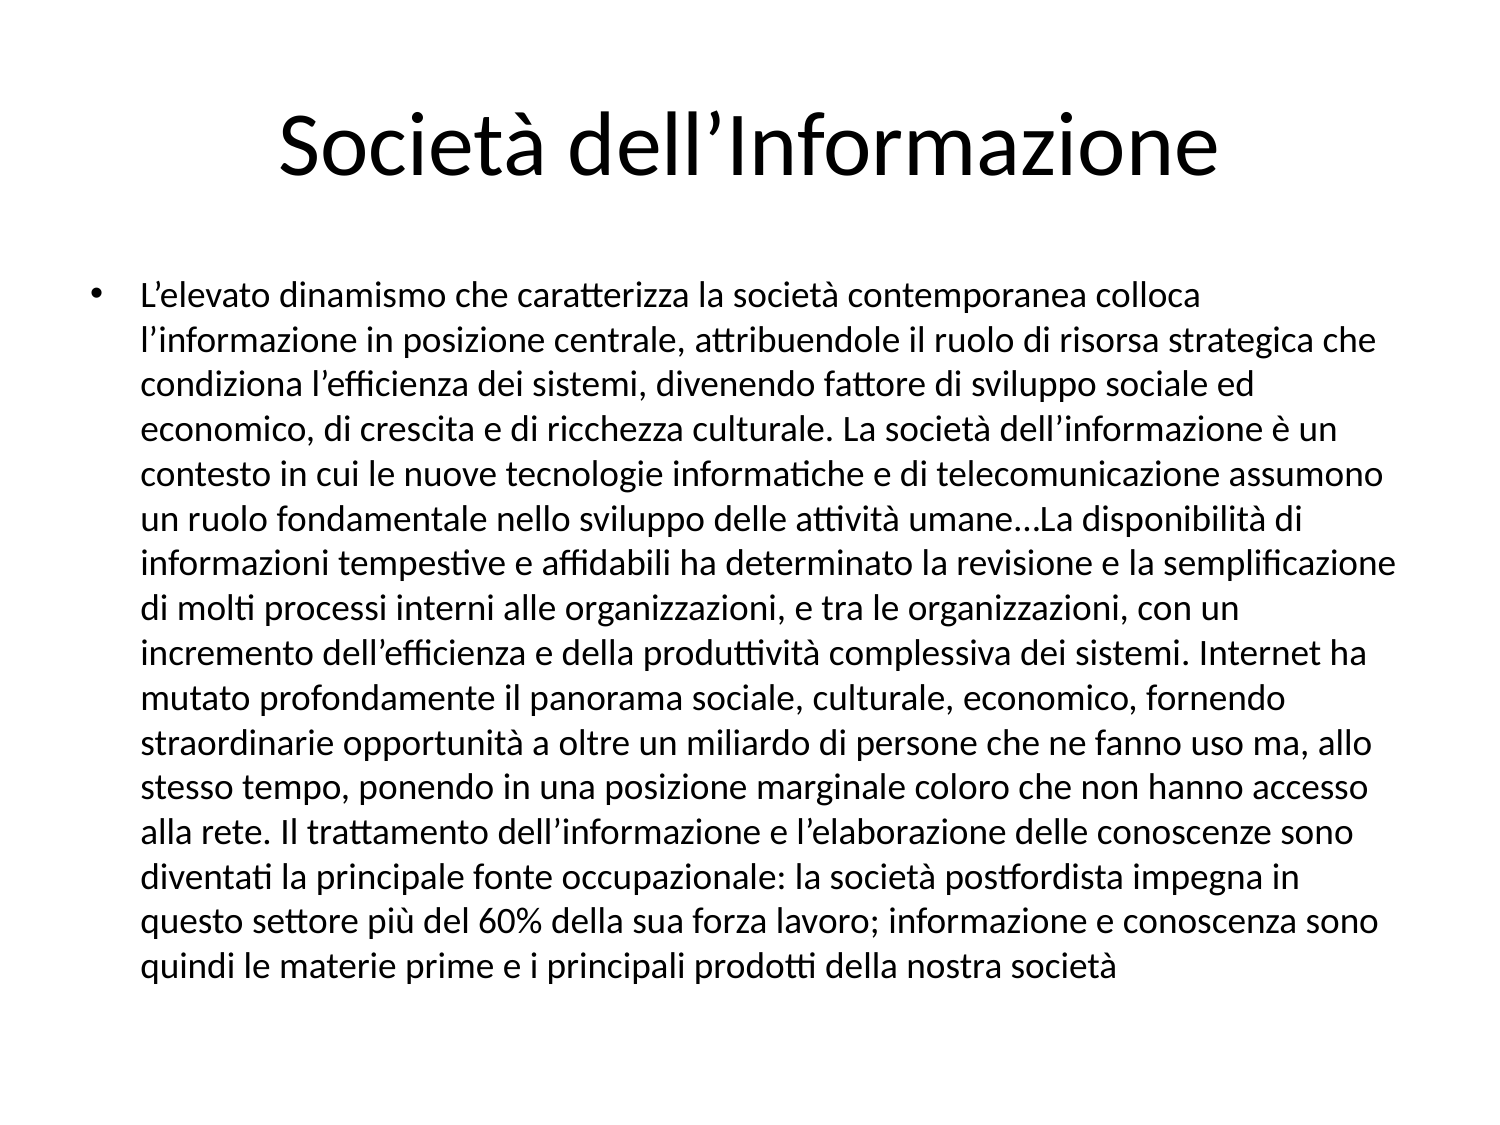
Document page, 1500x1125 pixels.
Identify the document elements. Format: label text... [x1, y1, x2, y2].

title Società dell’Informazione [75, 45, 1425, 233]
list L’elevato dinamismo che caratterizza la società contemporanea colloca l’informazione in posizione centrale, attribuendole il ruolo di risorsa strategica che condiziona l’efficienza dei sistemi, divenendo fattore di sviluppo sociale ed economico, di crescita e di ricchezza culturale. La società dell’informazione è un contesto in cui le nuove tecnologie informatiche e di telecomunicazione assumono un ruolo fondamentale nello sviluppo delle attività umane…La disponibilità di informazioni tempestive e affidabili ha determinato la revisione e la semplificazione di molti processi interni alle organizzazioni, e tra le organizzazioni, con un incremento dell’efficienza e della produttività complessiva dei sistemi. Internet ha mutato profondamente il panorama sociale, culturale, economico, fornendo straordinarie opportunità a oltre un miliardo di persone che ne fanno uso ma, allo stesso tempo, ponendo in una posizione marginale coloro che non hanno accesso alla rete. Il trattamento dell’informazione e l’elaborazione delle conoscenze sono diventati la principale fonte occupazionale: la società postfordista impegna in questo settore più del 60% della sua forza lavoro; informazione e conoscenza sono quindi le materie prime e i principali prodotti della nostra società [75, 262, 1425, 1005]
